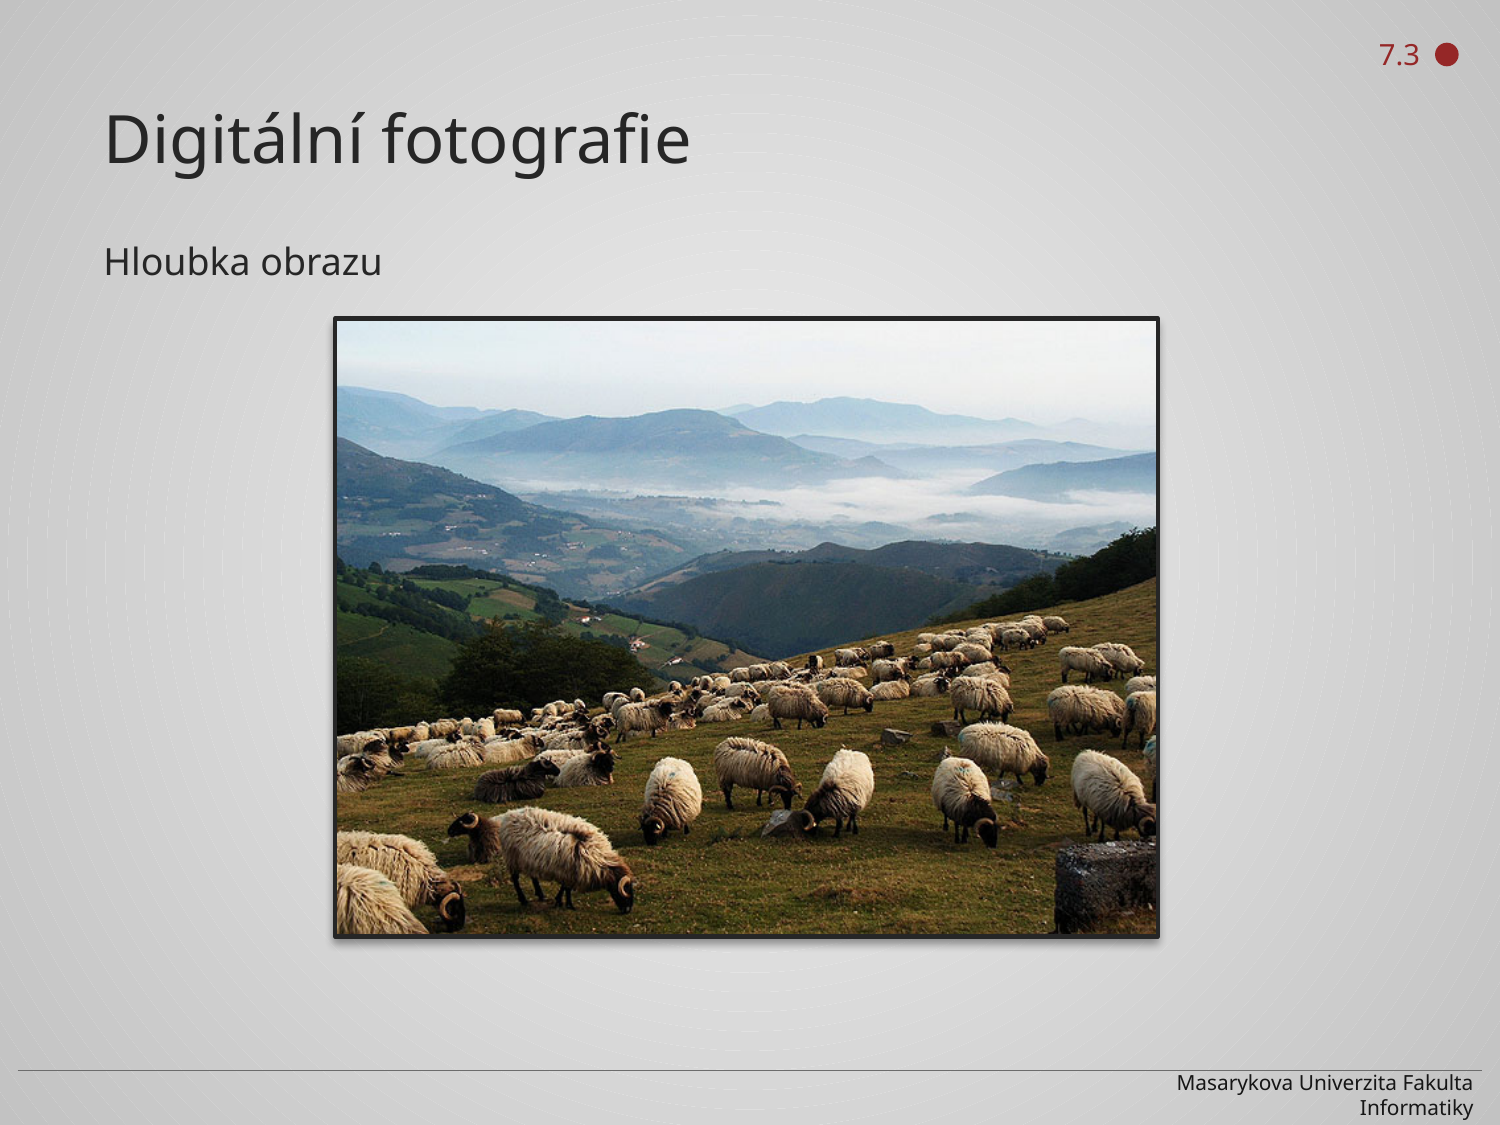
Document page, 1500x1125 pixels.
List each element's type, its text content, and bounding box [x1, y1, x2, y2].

footer Masarykova Univerzita Fakulta Informatiky [1092, 1065, 1489, 1125]
text_box 7.3 [1364, 29, 1459, 79]
text_box Hloubka obrazu [88, 230, 1436, 290]
picture [336, 320, 1156, 935]
text_box Digitální fotografie [88, 89, 1436, 230]
